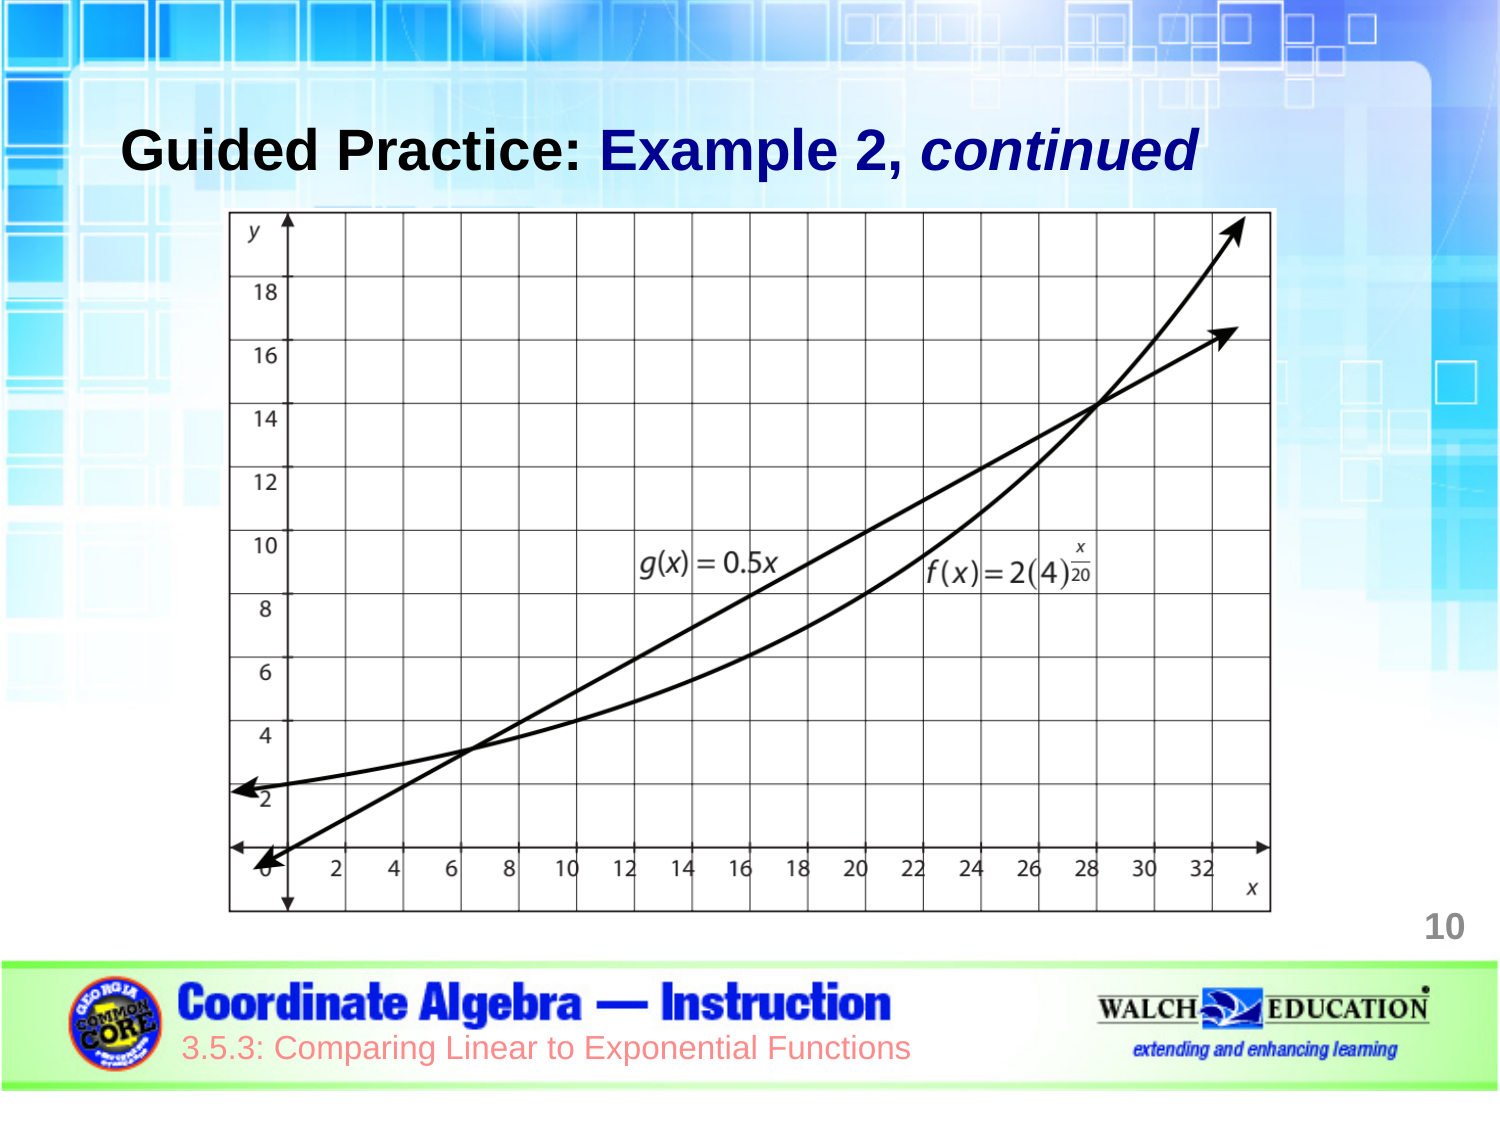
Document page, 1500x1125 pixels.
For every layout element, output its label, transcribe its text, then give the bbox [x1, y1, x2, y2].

footer 3.5.3: Comparing Linear to Exponential Functions [166, 1024, 1080, 1069]
picture [1, 0, 1500, 1091]
slide_number 10 [1361, 901, 1481, 949]
subtitle Guided Practice: Example 2, continued [105, 105, 1394, 925]
